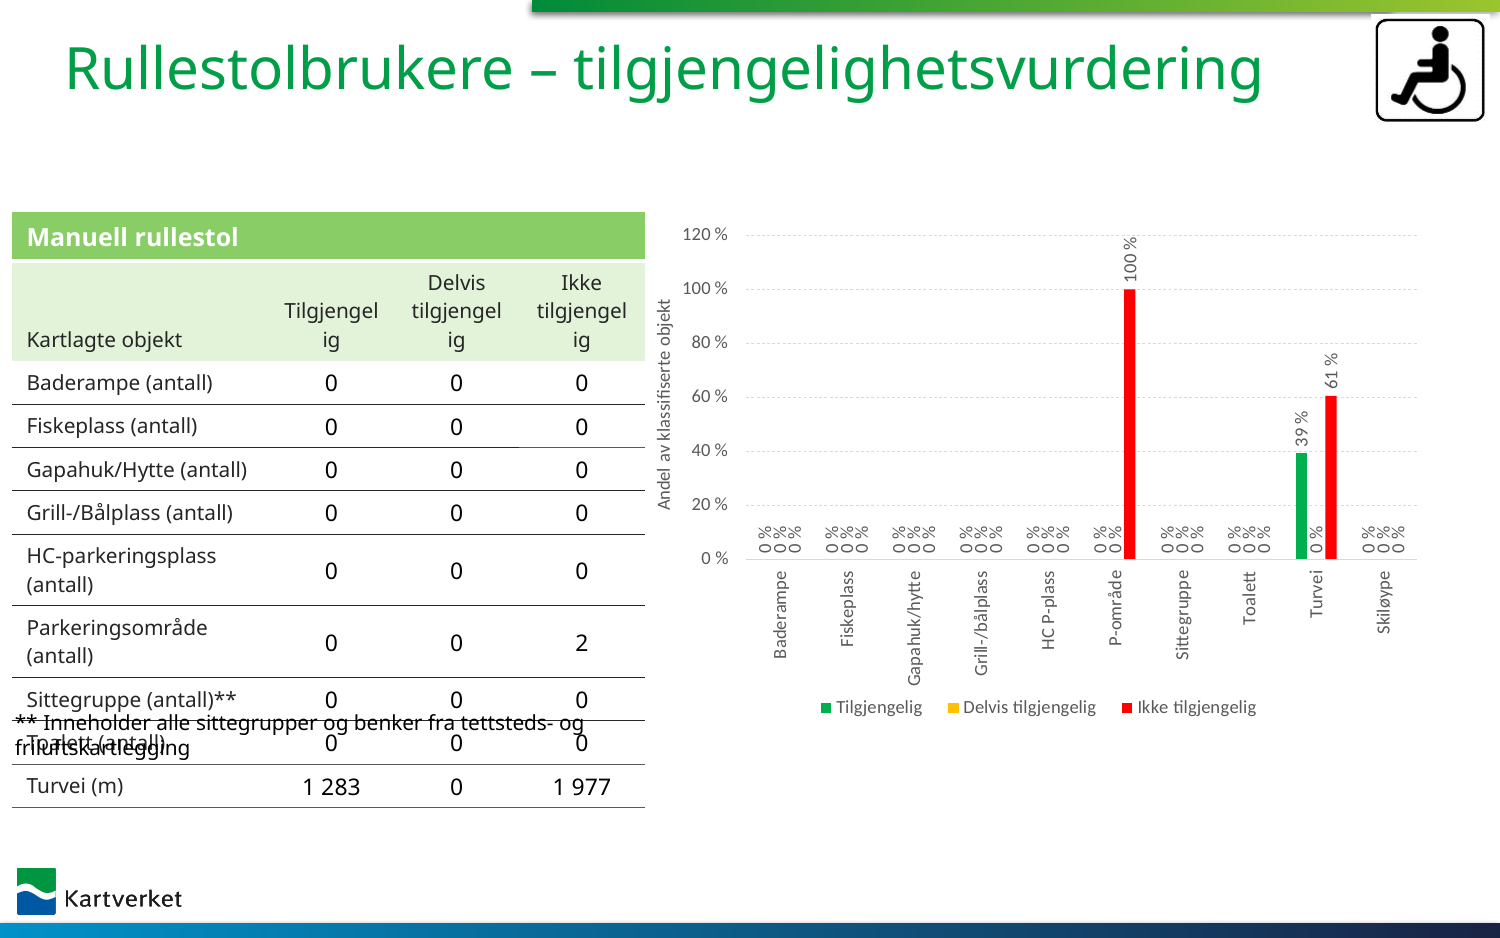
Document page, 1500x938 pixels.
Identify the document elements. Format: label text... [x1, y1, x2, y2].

picture [1371, 13, 1491, 127]
table_cell Parkeringsområde (antall) [12, 606, 269, 677]
text_box Rullestolbrukere – tilgjengelighetsvurdering [49, 12, 1372, 109]
table_cell 0 [519, 405, 638, 447]
table_cell Delvis tilgjengelig [394, 263, 519, 361]
table_cell 0 [394, 448, 519, 490]
table_cell Fiskeplass (antall) [12, 405, 269, 447]
table_cell 0 [519, 491, 638, 534]
table_cell Baderampe (antall) [12, 361, 269, 404]
table_cell 0 [269, 491, 394, 534]
table_cell 0 [269, 606, 394, 677]
table_cell Gapahuk/Hytte (antall) [12, 448, 269, 490]
table_cell Grill-/Bålplass (antall) [12, 491, 269, 534]
table_header Manuell rullestol [12, 212, 645, 259]
table_cell 0 [519, 448, 638, 490]
table_cell 0 [394, 405, 519, 447]
table_cell 0 [394, 768, 519, 807]
table_cell 0 [519, 535, 638, 605]
table_cell 0 [269, 678, 394, 702]
table_cell Sittegruppe (antall)** [12, 678, 269, 702]
text_box ** Inneholder alle sittegrupper og benker fra tettsteds- og friluftskartlegging [0, 702, 745, 768]
table_cell 0 [394, 535, 519, 605]
table_cell 0 [394, 606, 519, 677]
picture [643, 218, 1427, 728]
table_cell Turvei (m) [12, 768, 269, 807]
table_cell 0 [519, 678, 638, 702]
table_cell 0 [394, 361, 519, 404]
table_cell 0 [269, 361, 394, 404]
table_cell 0 [269, 405, 394, 447]
table_cell 0 [394, 678, 519, 702]
table_cell 0 [269, 448, 394, 490]
table_cell 0 [269, 535, 394, 605]
table_cell 0 [519, 361, 638, 404]
table_cell 0 [394, 491, 519, 534]
table_cell 1 977 [519, 768, 645, 807]
table_cell Tilgjengelig [269, 263, 394, 361]
table_cell 2 [519, 606, 638, 677]
table_cell Ikke tilgjengelig [519, 263, 638, 361]
table_cell 1 283 [269, 768, 394, 807]
table_cell HC-parkeringsplass (antall) [12, 535, 269, 605]
table_cell Kartlagte objekt [12, 263, 269, 361]
